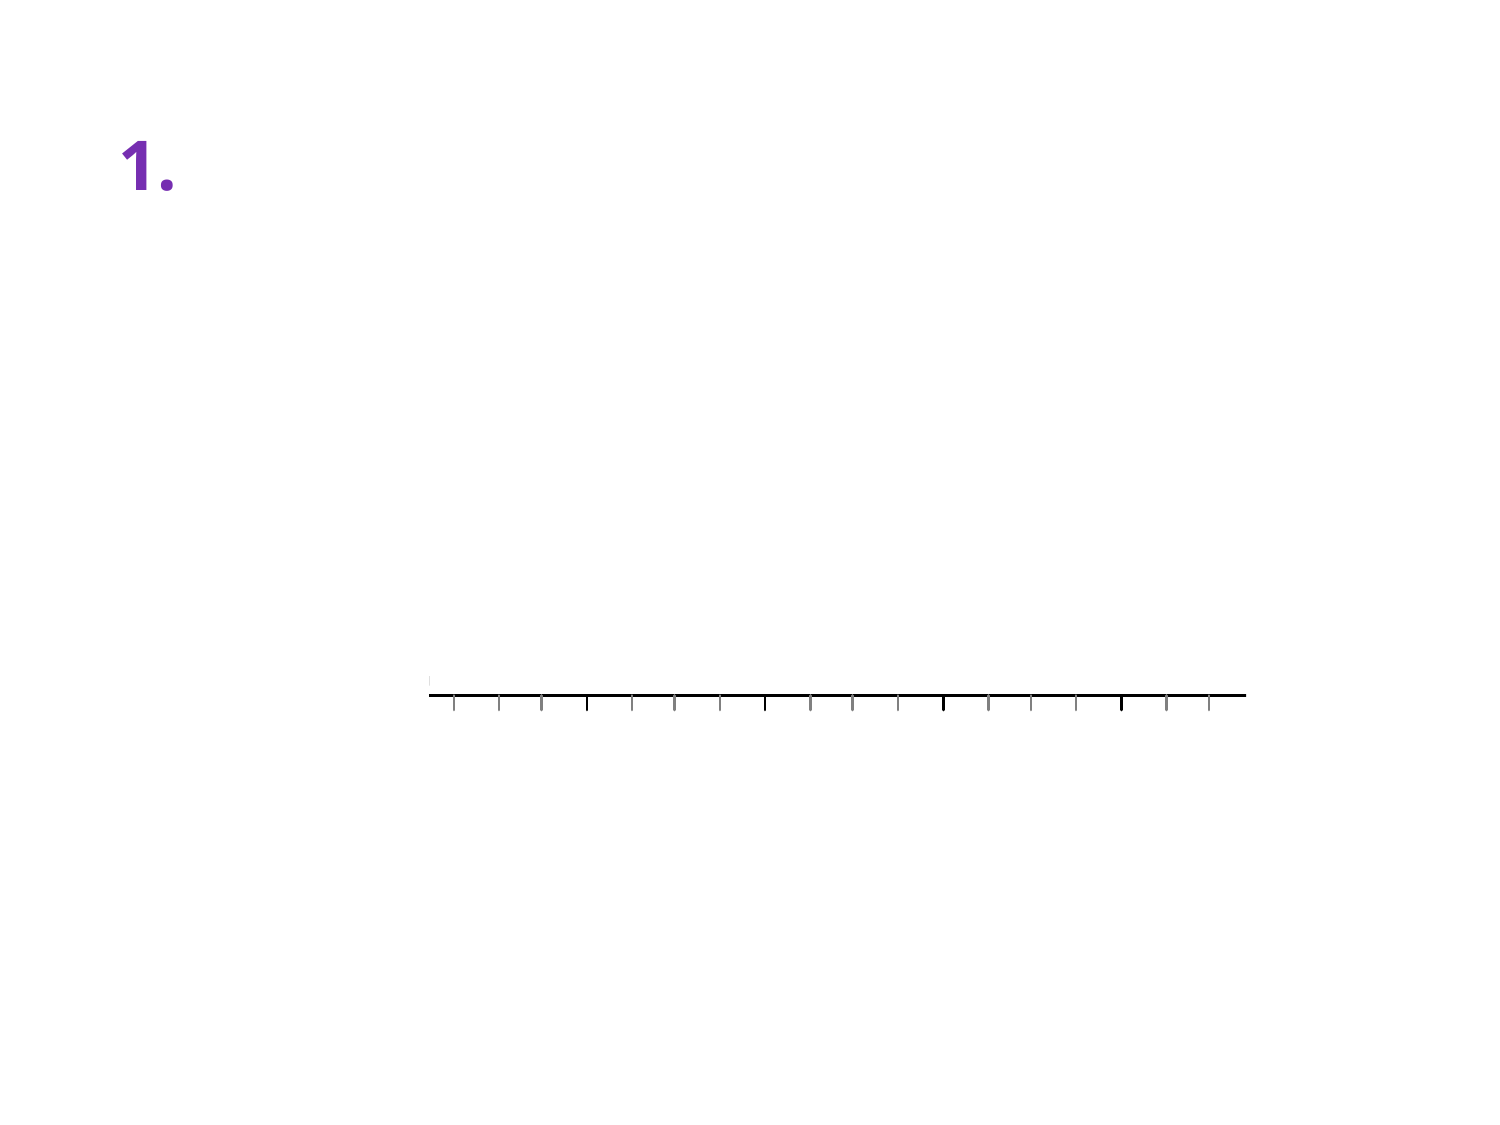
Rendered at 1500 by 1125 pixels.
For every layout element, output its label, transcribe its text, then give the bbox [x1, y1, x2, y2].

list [428, 290, 1247, 714]
title 1. [103, 59, 1397, 278]
